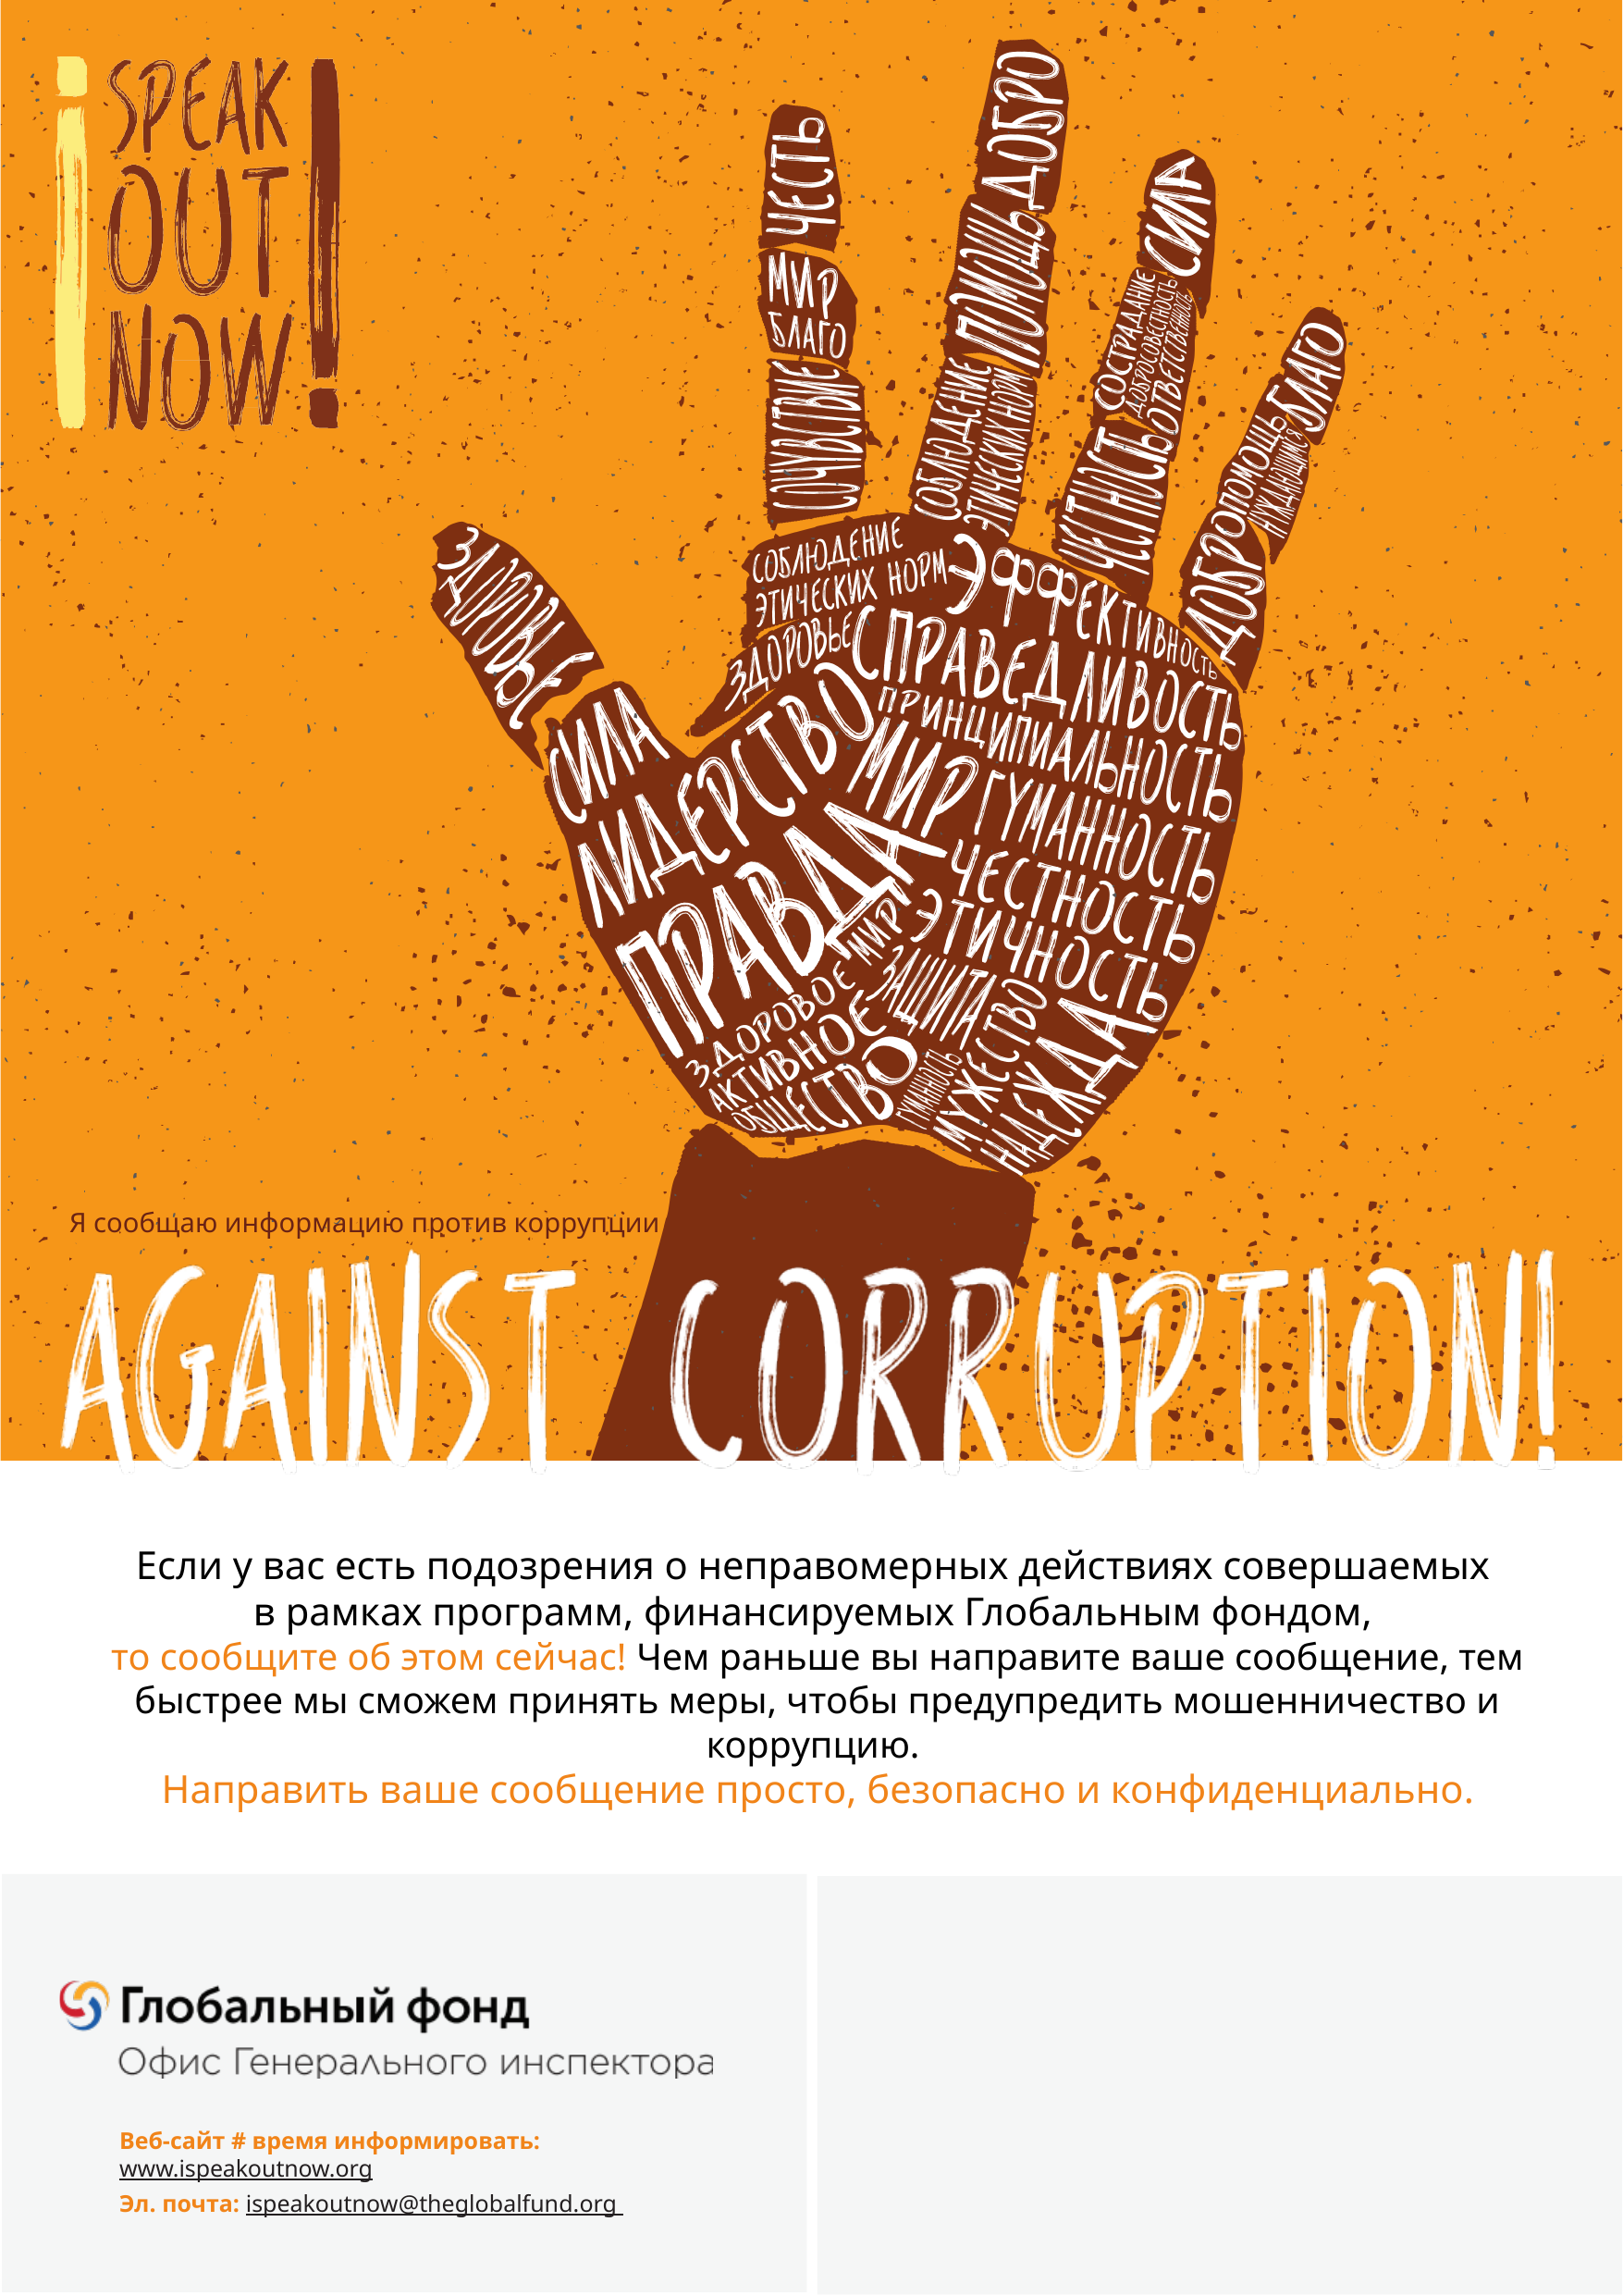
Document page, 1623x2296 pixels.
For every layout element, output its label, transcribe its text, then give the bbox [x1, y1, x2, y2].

picture [876, 1285, 909, 1354]
picture [1462, 1373, 1493, 1461]
picture [1195, 1285, 1199, 1293]
text_box Я сообщаю информацию против коррупции [69, 1205, 1609, 1239]
picture [0, 0, 1623, 1461]
picture [874, 1399, 905, 1461]
picture [85, 1334, 103, 1389]
picture [248, 1335, 265, 1389]
picture [1049, 1415, 1052, 1426]
picture [965, 1285, 996, 1354]
text_box Если у вас есть подозрения о неправомерных действиях совершаемых в рамках программ, финансируемых Глобальным фондом, то сообщите об этом сейчас! Чем раньше вы направите ваше сообщение, тем быстрее мы сможем принять меры, чтобы предупредить мошенничество и коррупцию. Направить ваше сообщение просто, безопасно и конфиденциально. [48, 1540, 1588, 1812]
picture [360, 1372, 390, 1461]
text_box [55, 56, 340, 431]
picture [960, 1399, 992, 1461]
